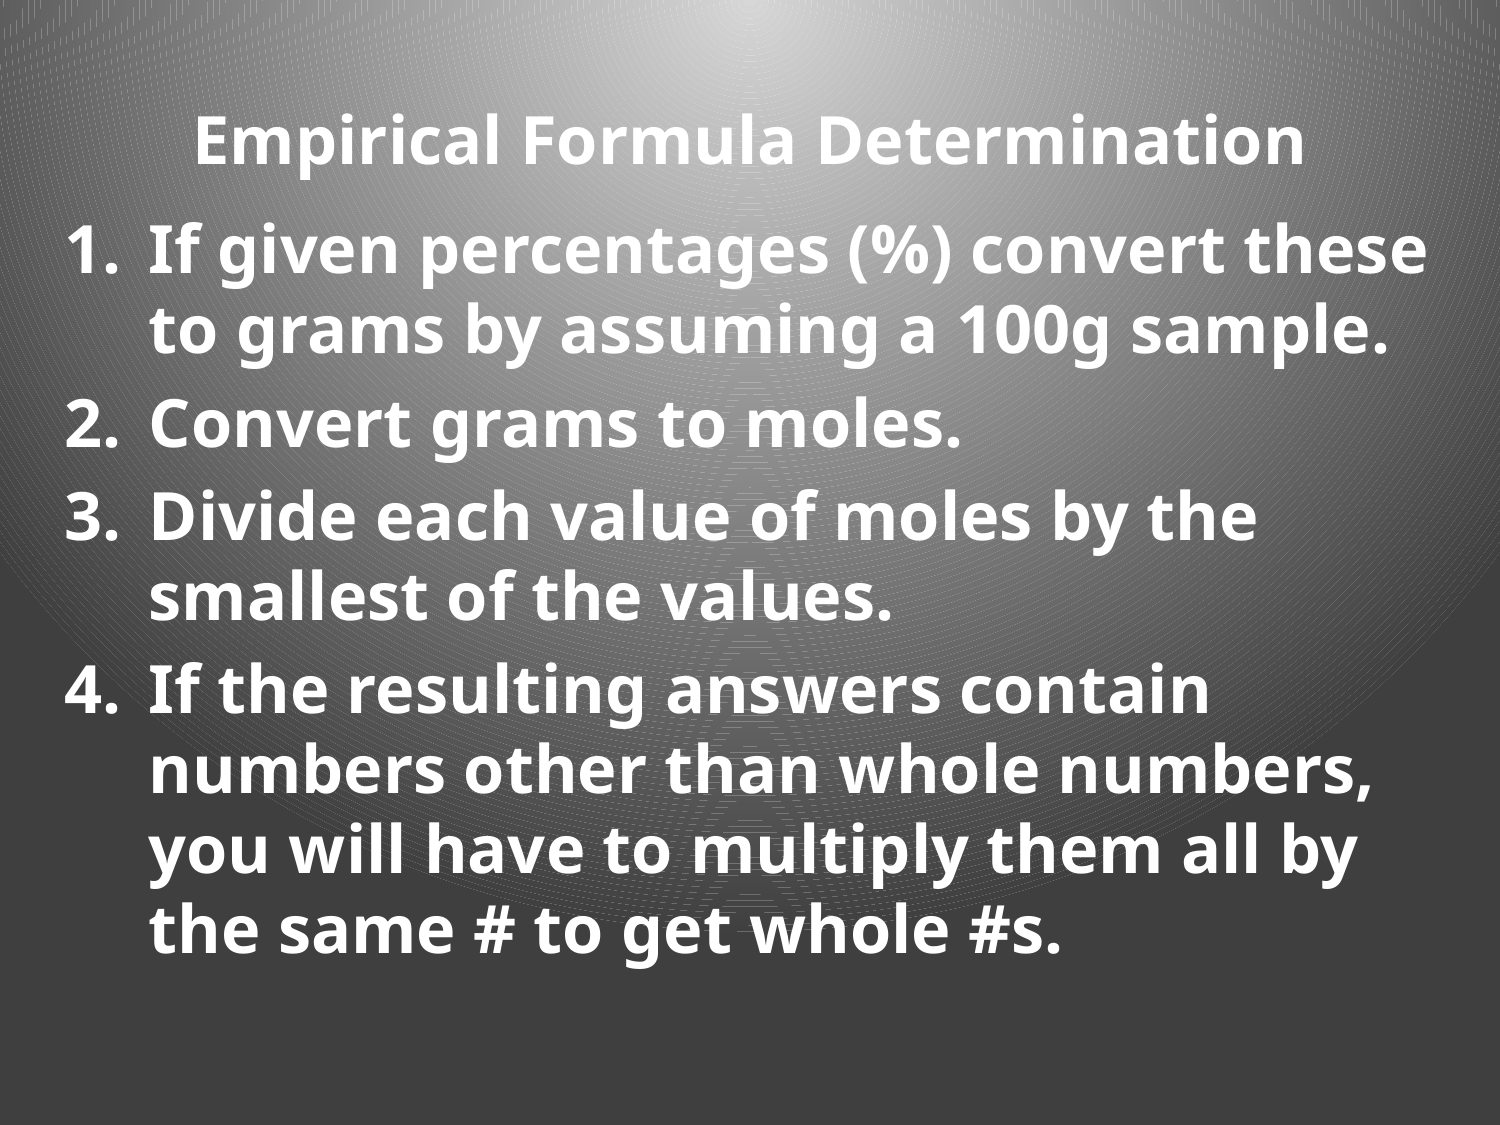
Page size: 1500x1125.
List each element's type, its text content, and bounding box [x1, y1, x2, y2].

text_box Empirical Formula Determination [112, 75, 1388, 200]
text_box If given percentages (%) convert these to grams by assuming a 100g sample. Convert grams to moles. Divide each value of moles by the smallest of the values. If the resulting answers contain numbers other than whole numbers, you will have to multiply them all by the same # to get whole #s. [50, 200, 1450, 988]
